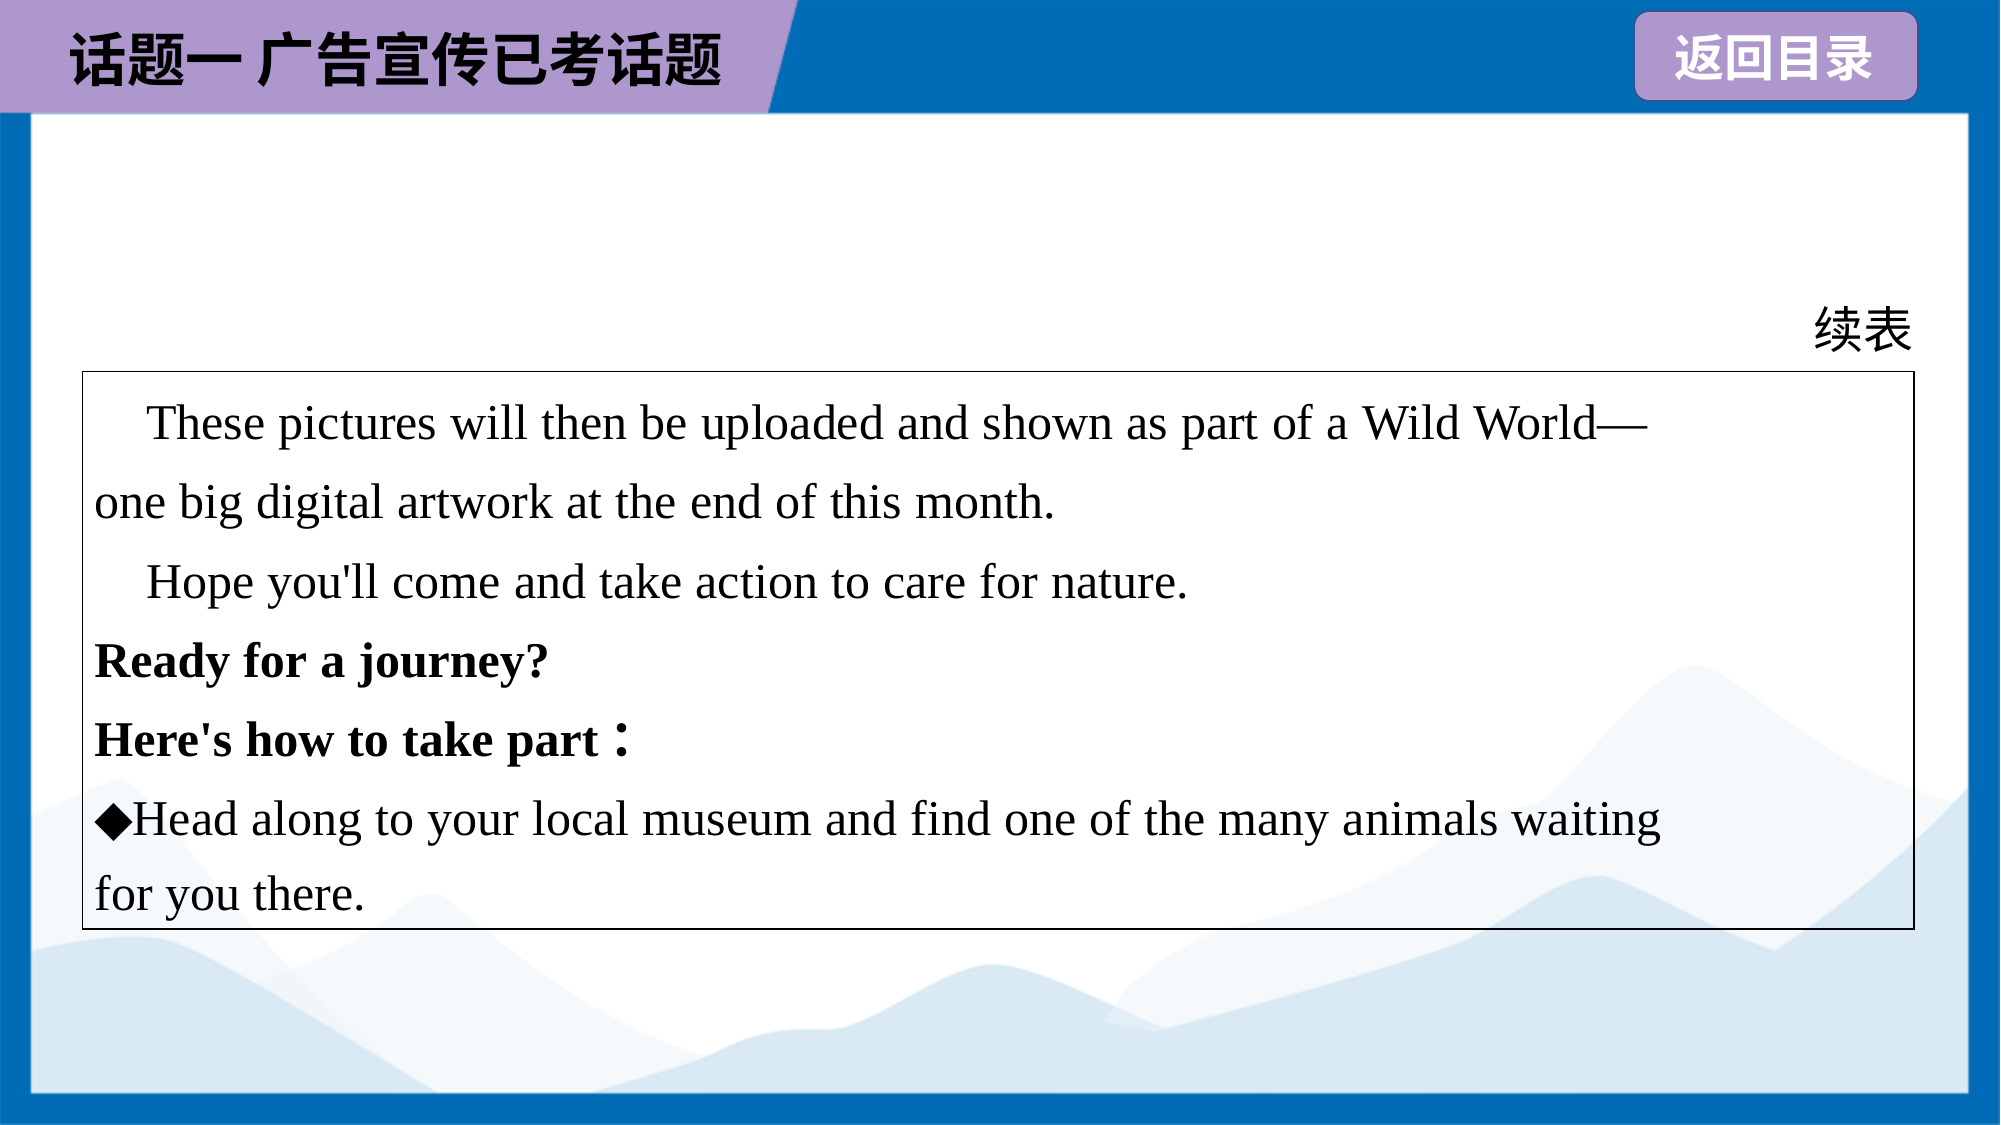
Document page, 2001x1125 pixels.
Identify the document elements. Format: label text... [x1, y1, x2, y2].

text_box 续表 [1813, 270, 1914, 359]
table_header These pictures will then be uploaded and shown as part of a Wild World— one big digital artwork at the end of this month. Hope you'll come and take action to care for nature. Ready for a journey? Here's how to take part： ◆Head along to your local museum and find one of the many animals waiting for you there. [83, 372, 1913, 928]
picture [0, 0, 2000, 1125]
